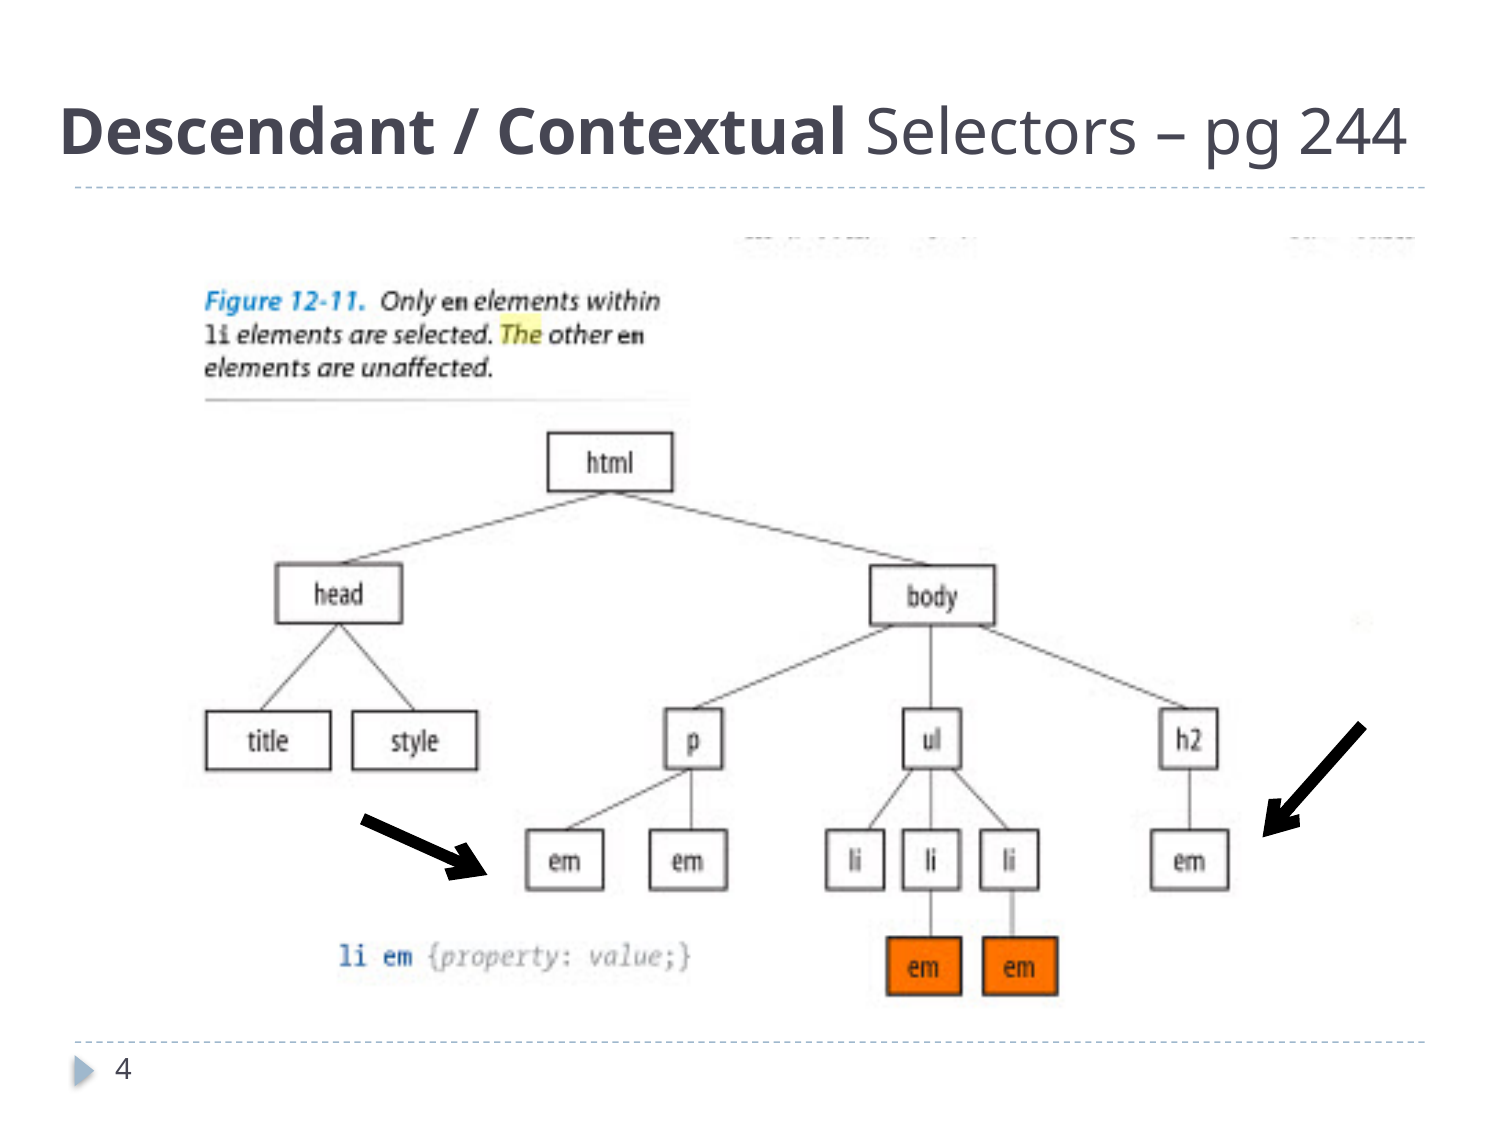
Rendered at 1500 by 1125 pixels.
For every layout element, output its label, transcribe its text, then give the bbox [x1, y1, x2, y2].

slide_number 4 [100, 1042, 426, 1103]
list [117, 237, 1416, 1026]
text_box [1262, 724, 1363, 838]
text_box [362, 818, 488, 876]
title Descendant / Contextual Selectors – pg 244 [43, 12, 1457, 175]
